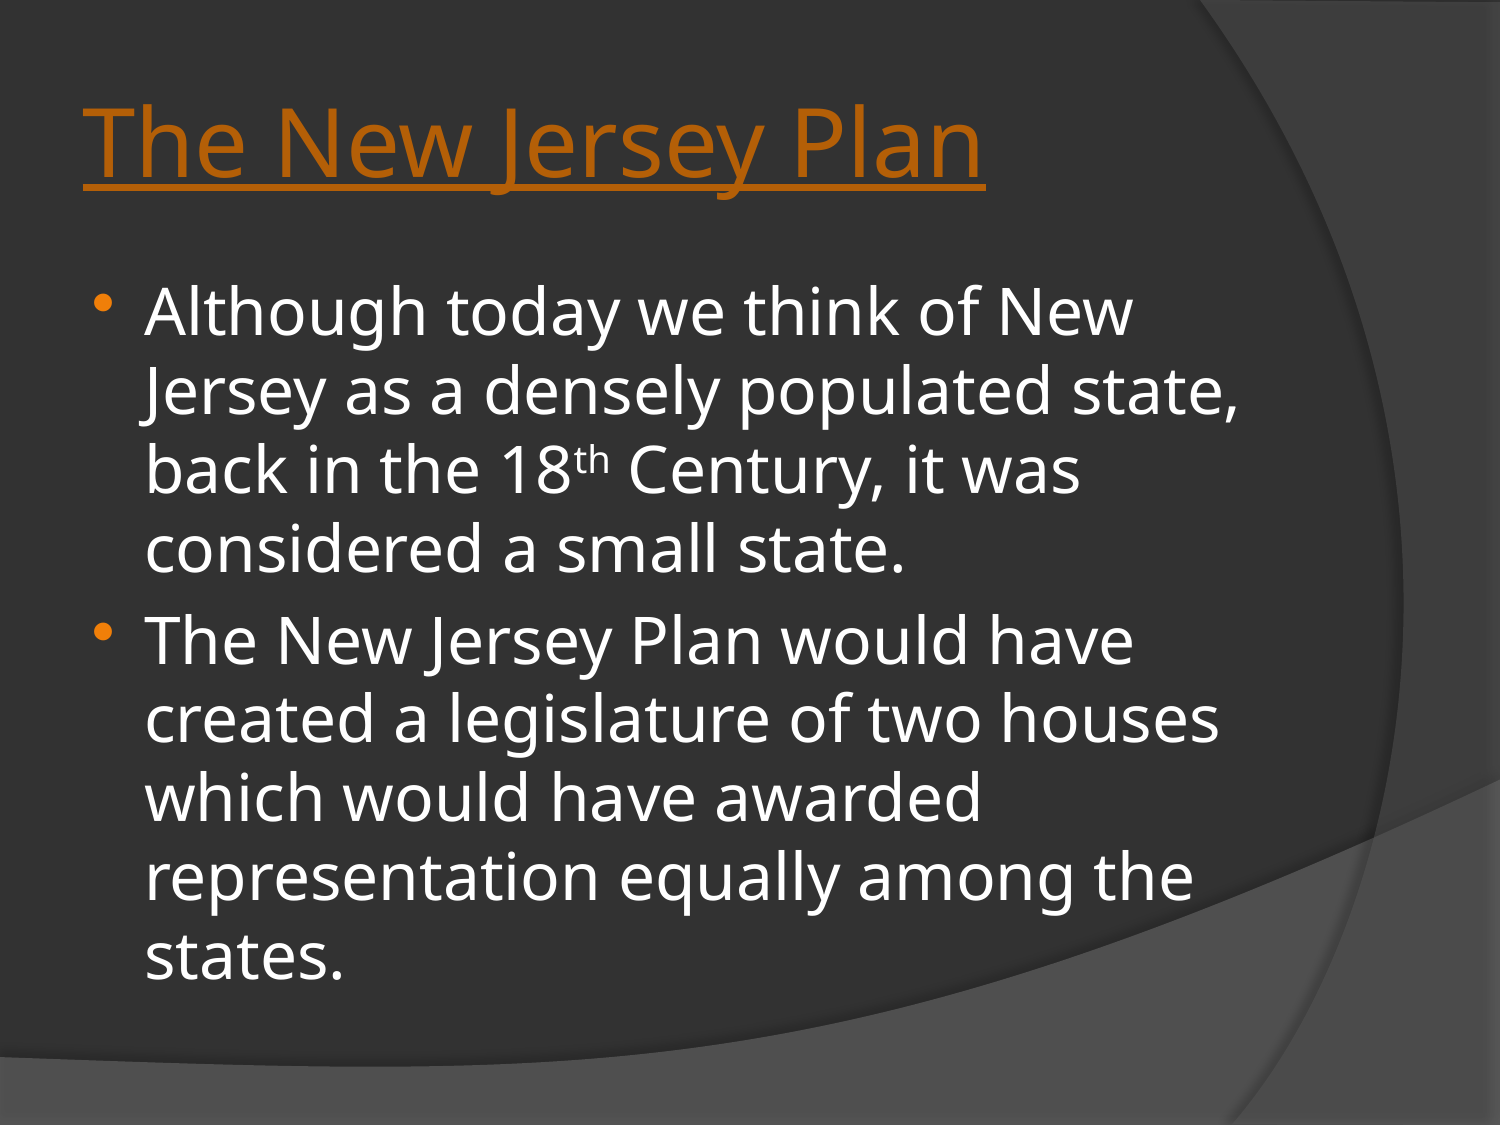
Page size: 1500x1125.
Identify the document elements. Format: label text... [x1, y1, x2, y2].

list Although today we think of New Jersey as a densely populated state, back in the 18th Century, it was considered a small state. The New Jersey Plan would have created a legislature of two houses which would have awarded representation equally among the states. [75, 262, 1300, 1005]
title The New Jersey Plan [75, 45, 1300, 233]
